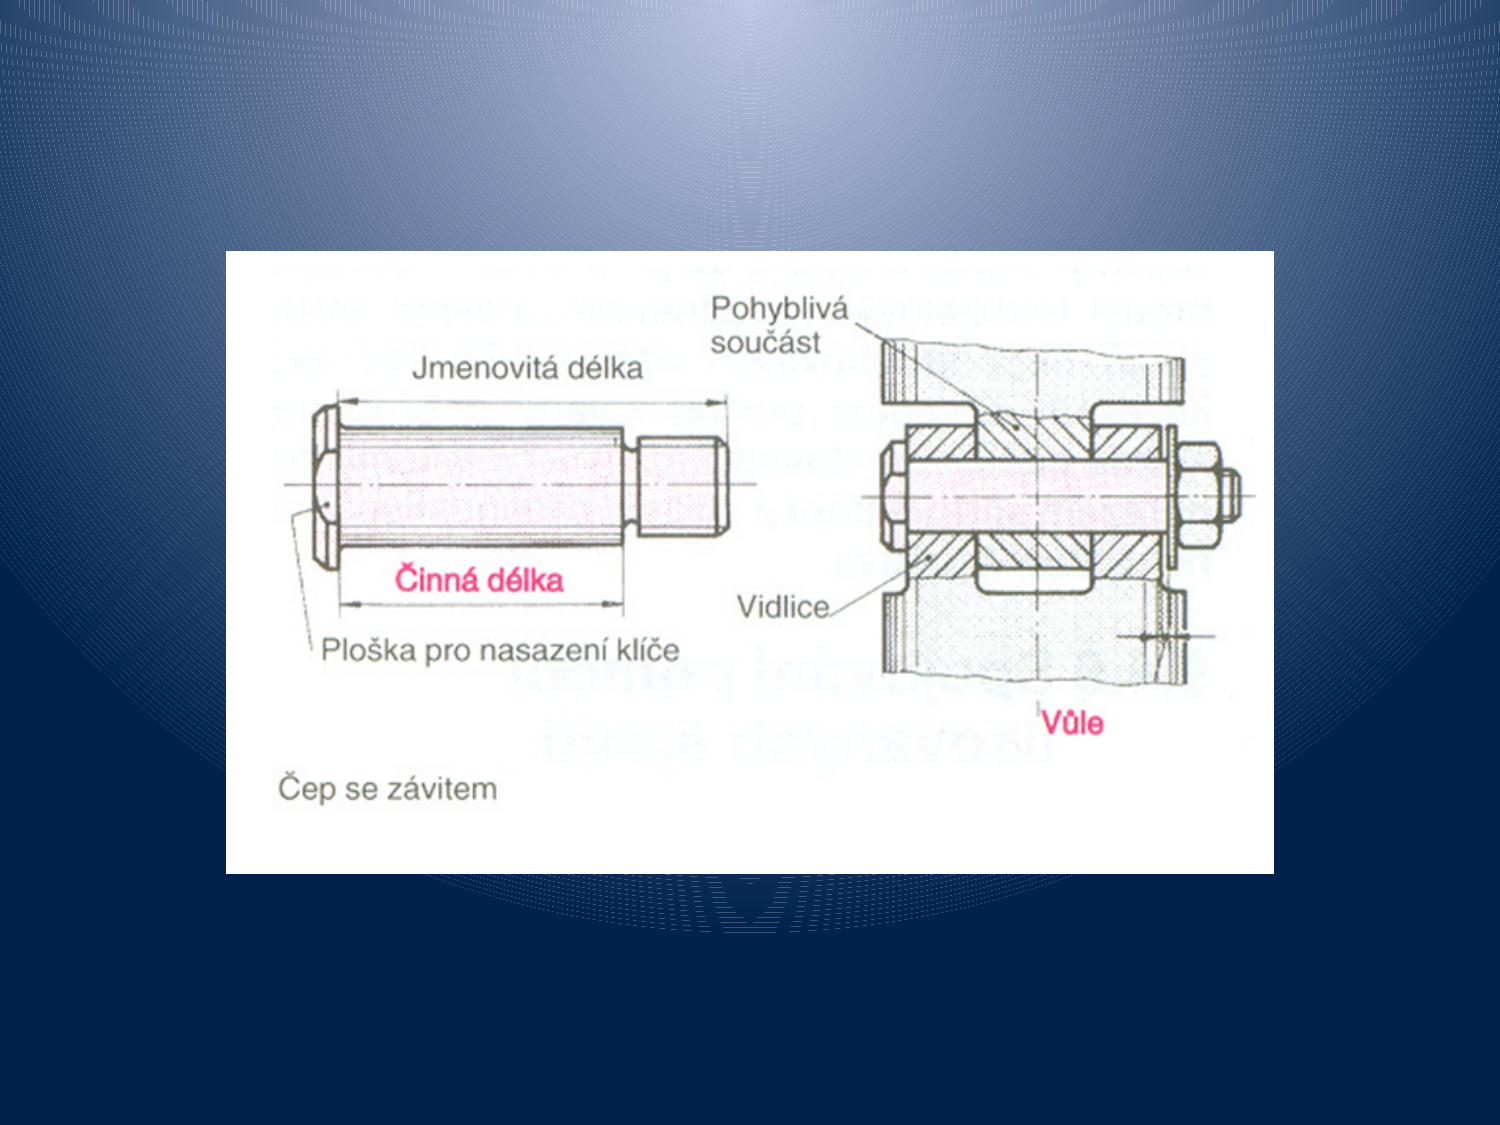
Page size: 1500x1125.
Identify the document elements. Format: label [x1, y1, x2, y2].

picture [226, 251, 1274, 874]
